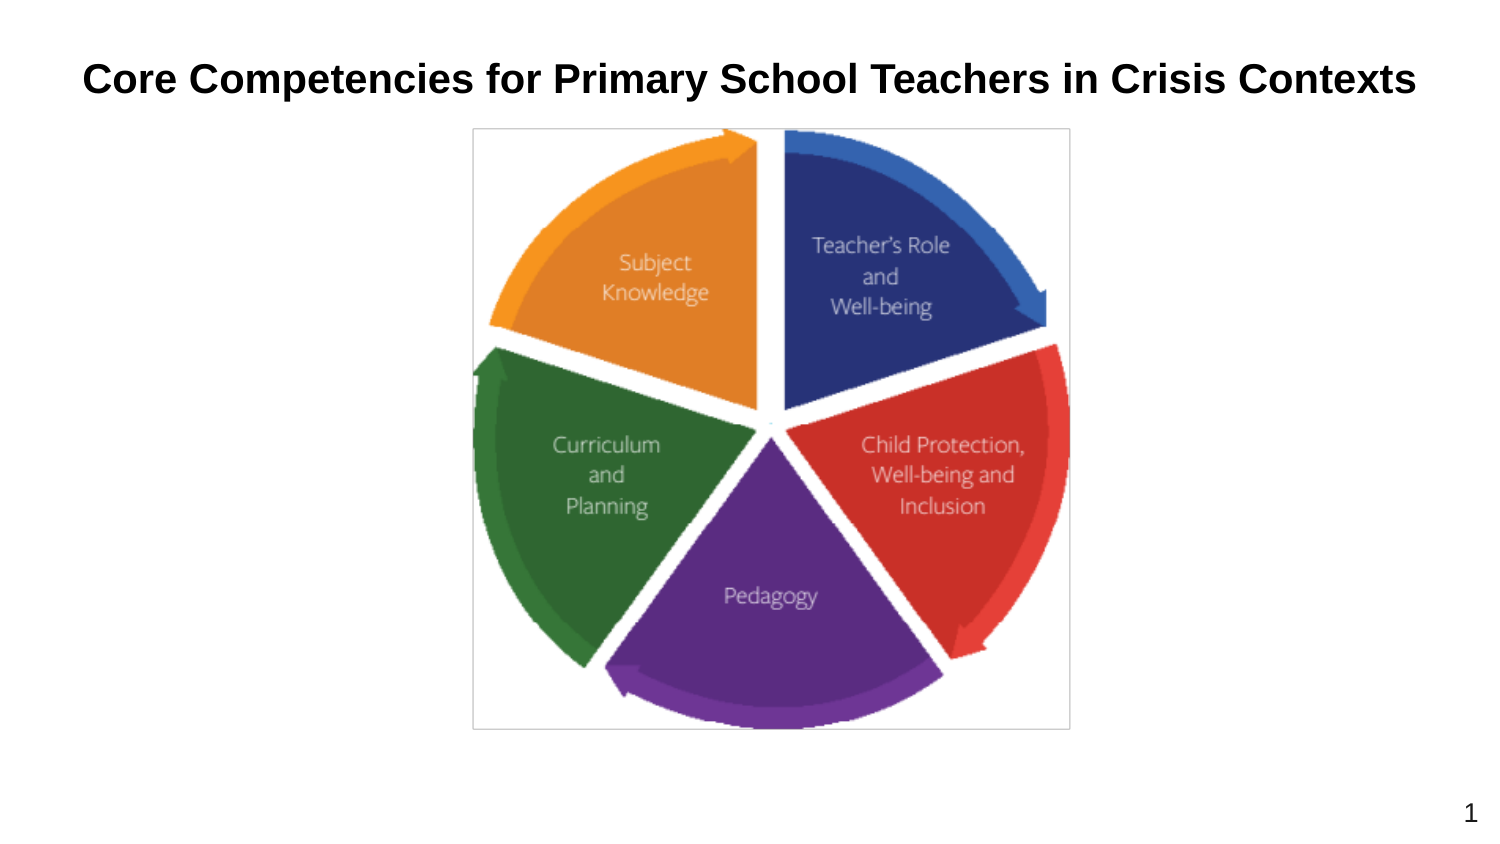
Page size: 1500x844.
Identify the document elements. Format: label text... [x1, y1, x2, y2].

text_box Core Competencies for Primary School Teachers in Crisis Contexts [0, 44, 1500, 110]
picture [393, 93, 1105, 751]
slide_number 1 [1403, 779, 1494, 844]
